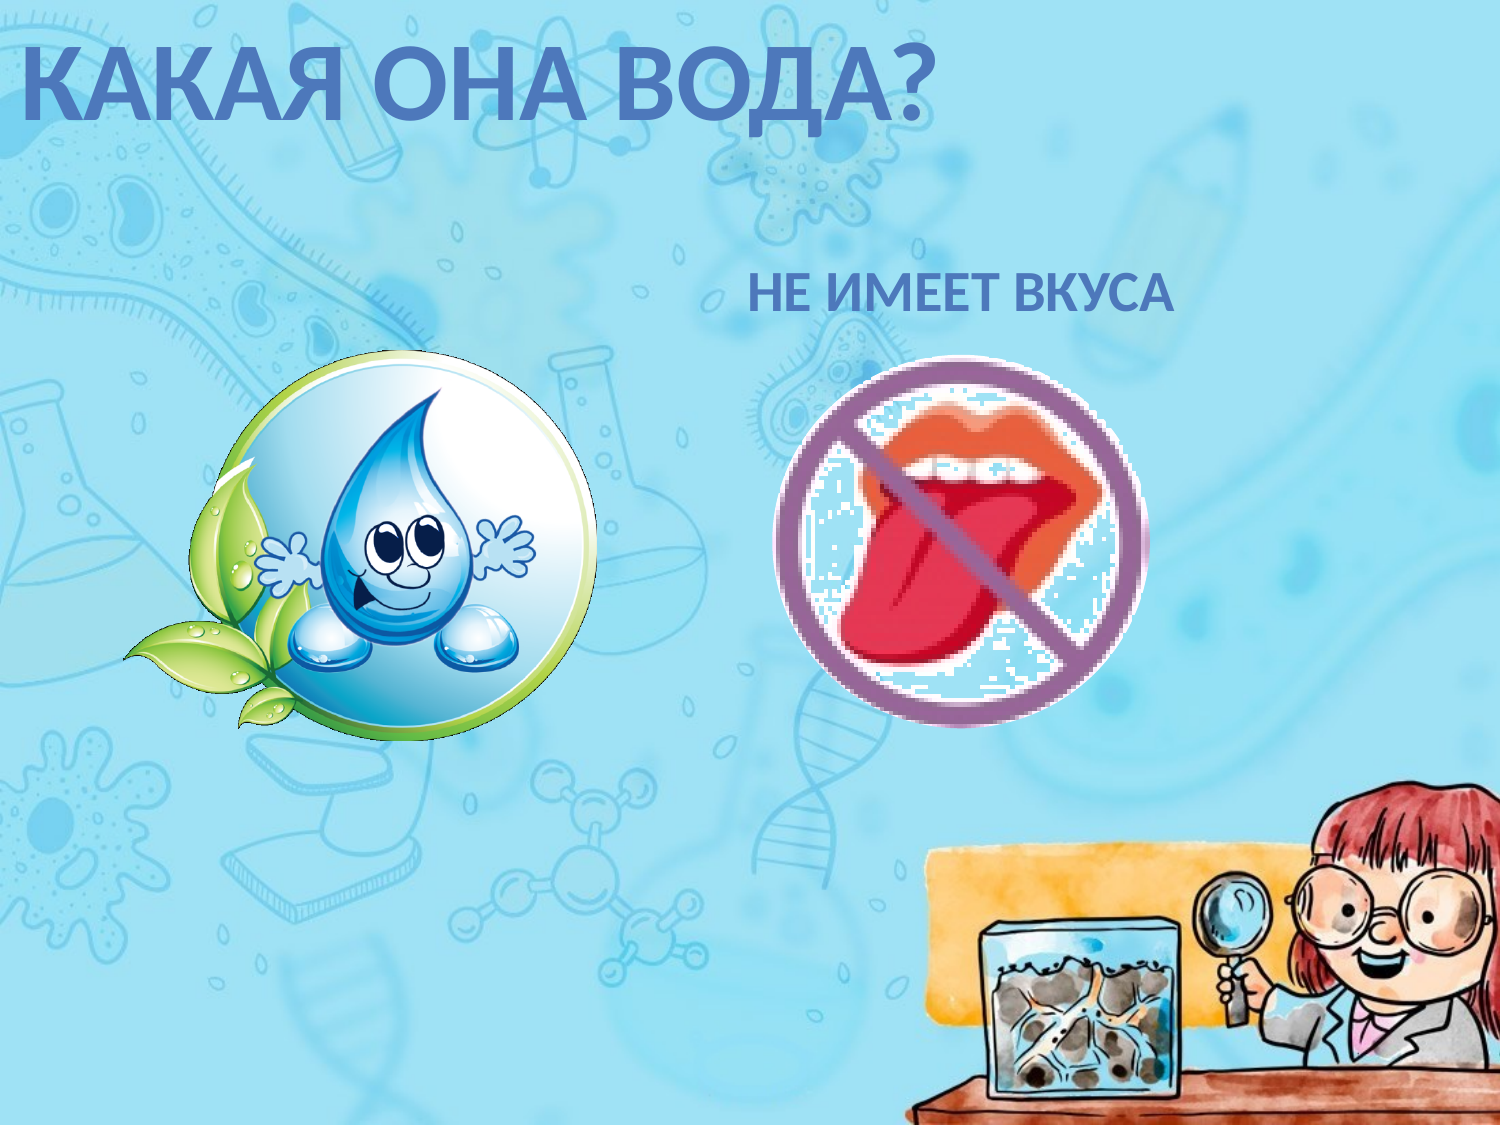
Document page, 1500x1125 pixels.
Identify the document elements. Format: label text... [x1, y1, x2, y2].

text_box Не имеет вкуса [731, 245, 1191, 331]
picture [0, 0, 1500, 1125]
text_box Какая она вода? [4, 0, 957, 150]
